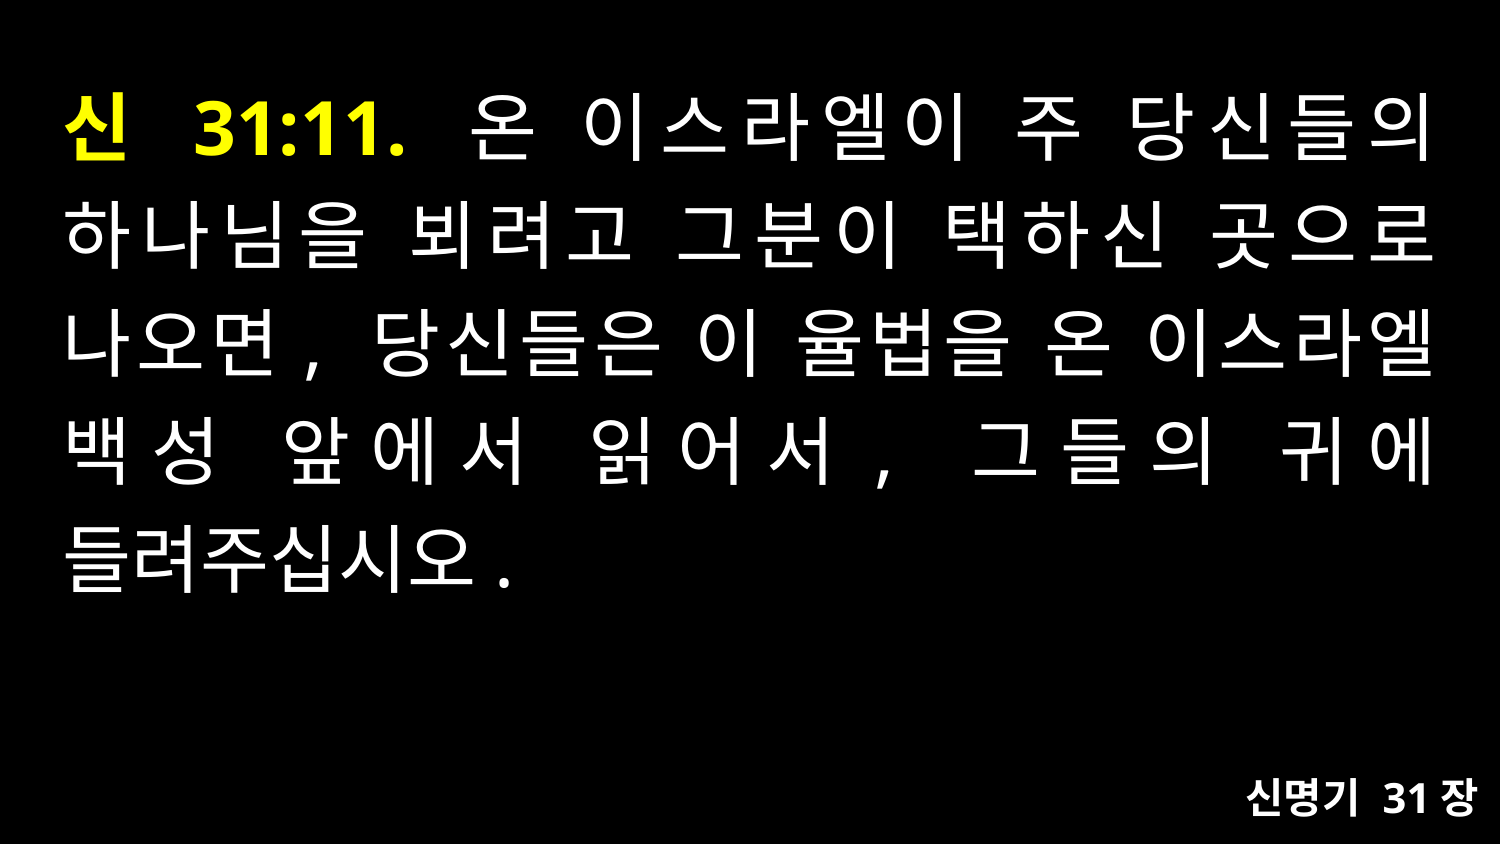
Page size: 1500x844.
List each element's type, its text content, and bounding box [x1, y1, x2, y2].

title 신 31:11. 온 이스라엘이 주 당신들의 하나님을 뵈려고 그분이 택하신 곳으로 나오면, 당신들은 이 율법을 온 이스라엘 백성 앞에서 읽어서, 그들의 귀에 들려주십시오. [0, 0, 1500, 844]
subtitle 신명기 31장 [916, 770, 1500, 844]
